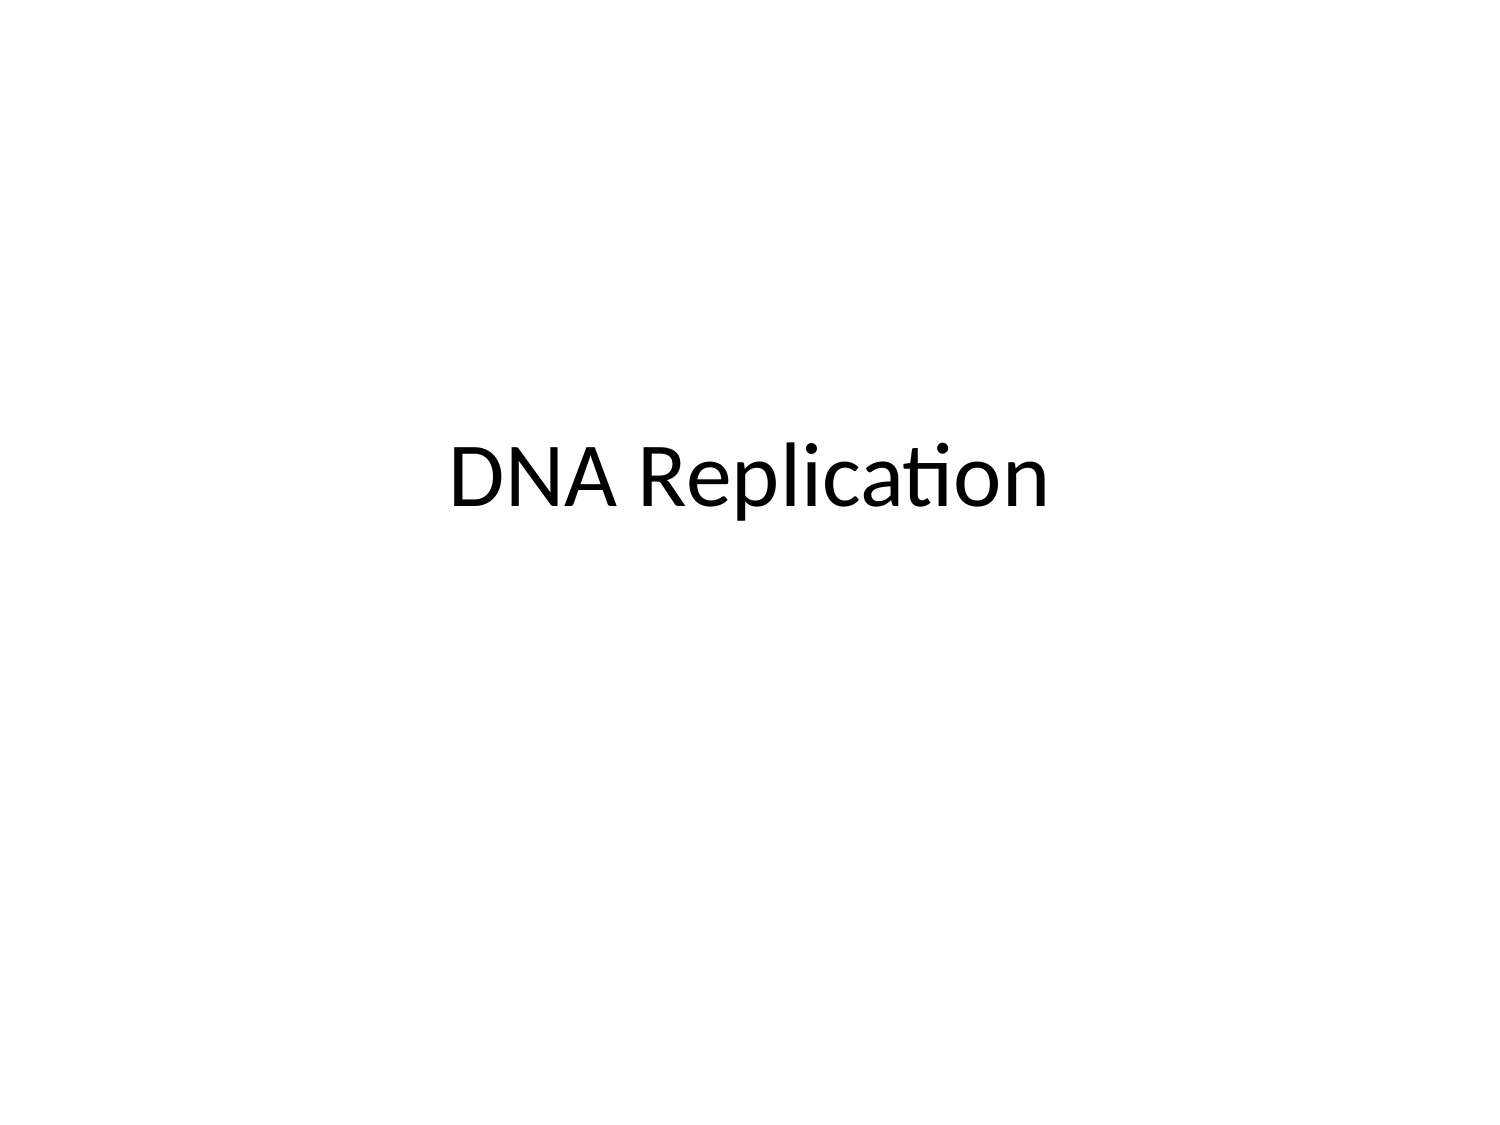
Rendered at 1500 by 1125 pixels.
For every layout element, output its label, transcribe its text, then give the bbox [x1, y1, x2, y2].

title DNA Replication [112, 349, 1388, 591]
